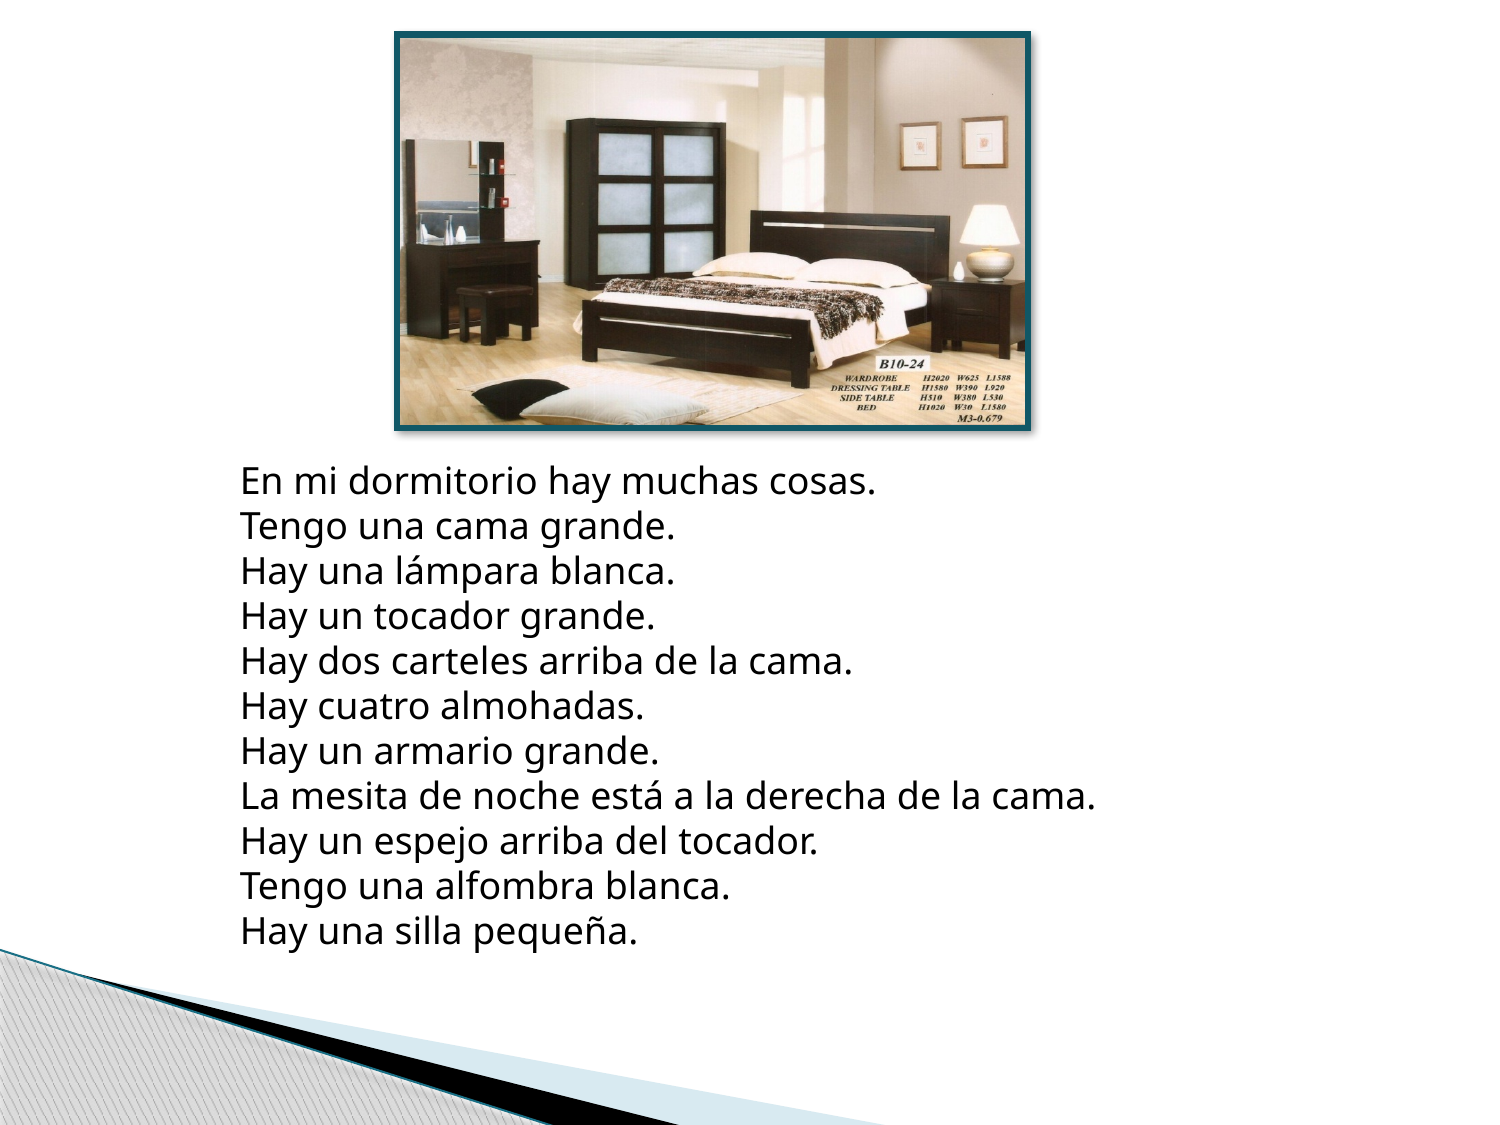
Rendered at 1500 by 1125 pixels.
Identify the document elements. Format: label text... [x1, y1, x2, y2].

picture [399, 37, 1026, 426]
text_box En mi dormitorio hay muchas cosas. Tengo una cama grande. Hay una lámpara blanca. Hay un tocador grande. Hay dos carteles arriba de la cama. Hay cuatro almohadas. Hay un armario grande. La mesita de noche está a la derecha de la cama. Hay un espejo arriba del tocador. Tengo una alfombra blanca. Hay una silla pequeña. [225, 449, 1250, 960]
